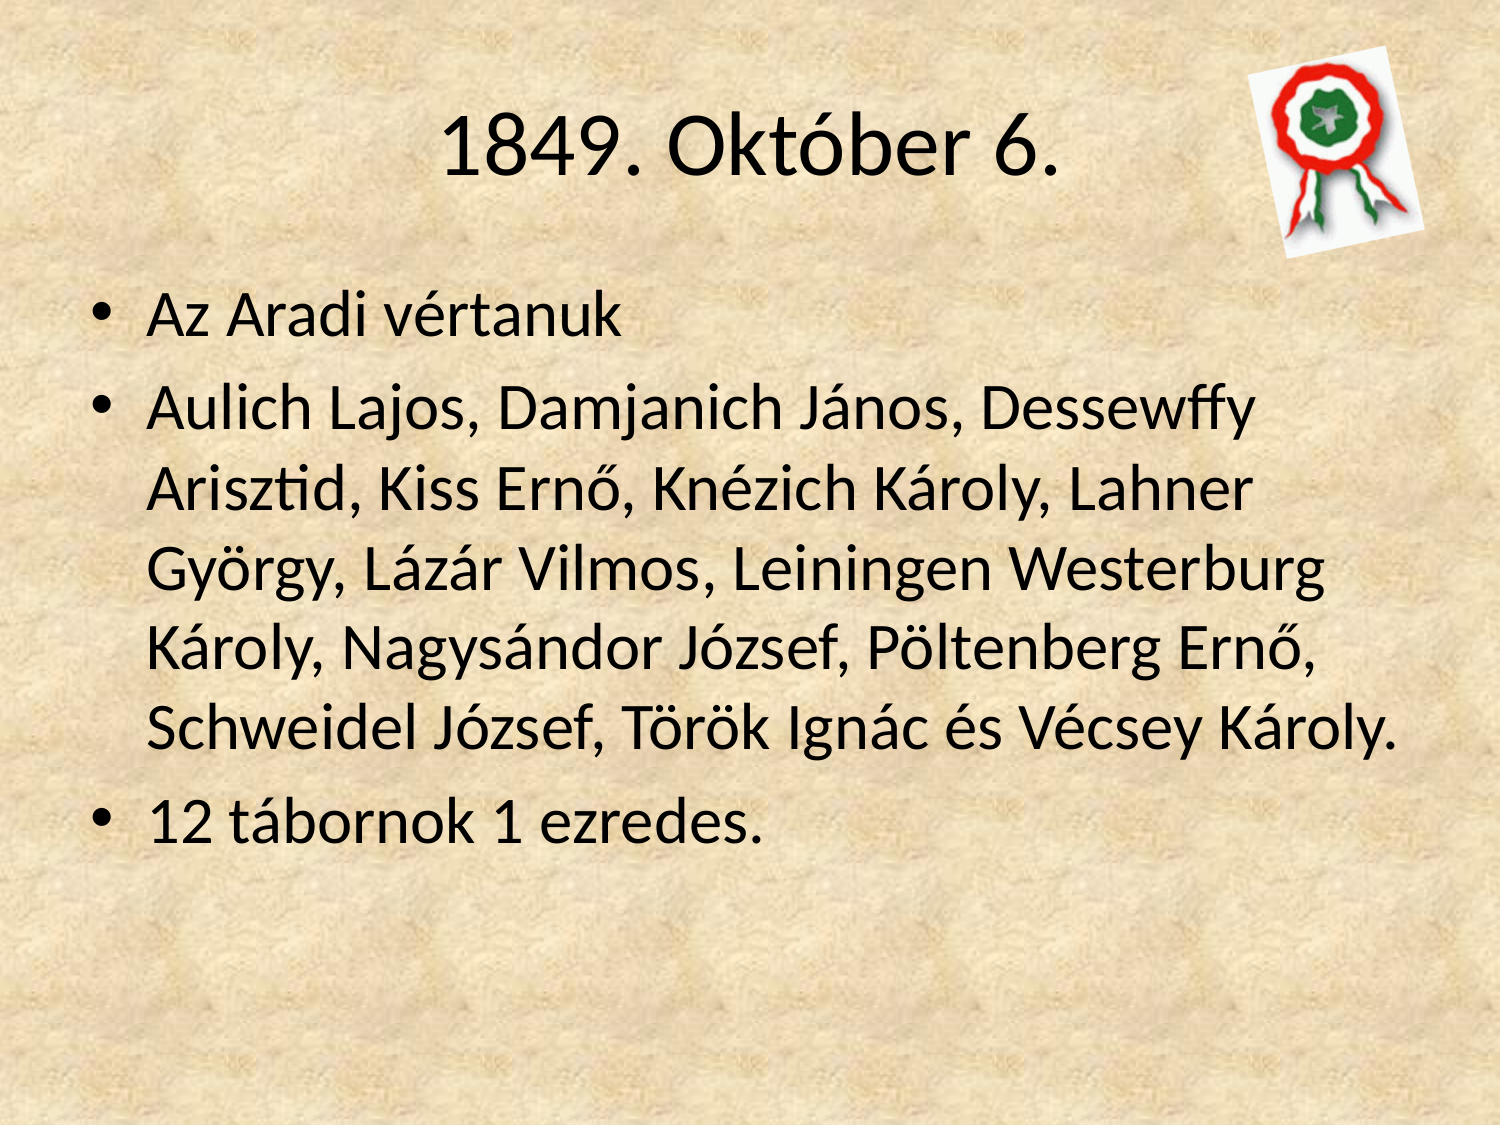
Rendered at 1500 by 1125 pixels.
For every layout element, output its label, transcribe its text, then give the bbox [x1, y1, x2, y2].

title 1849. Október 6. [75, 45, 1425, 233]
list Az Aradi vértanuk Aulich Lajos, Damjanich János, Dessewffy Arisztid, Kiss Ernő, Knézich Károly, Lahner György, Lázár Vilmos, Leiningen Westerburg Károly, Nagysándor József, Pöltenberg Ernő, Schweidel József, Török Ignác és Vécsey Károly. 12 tábornok 1 ezredes. [75, 262, 1425, 1005]
picture [0, 0, 1500, 1125]
